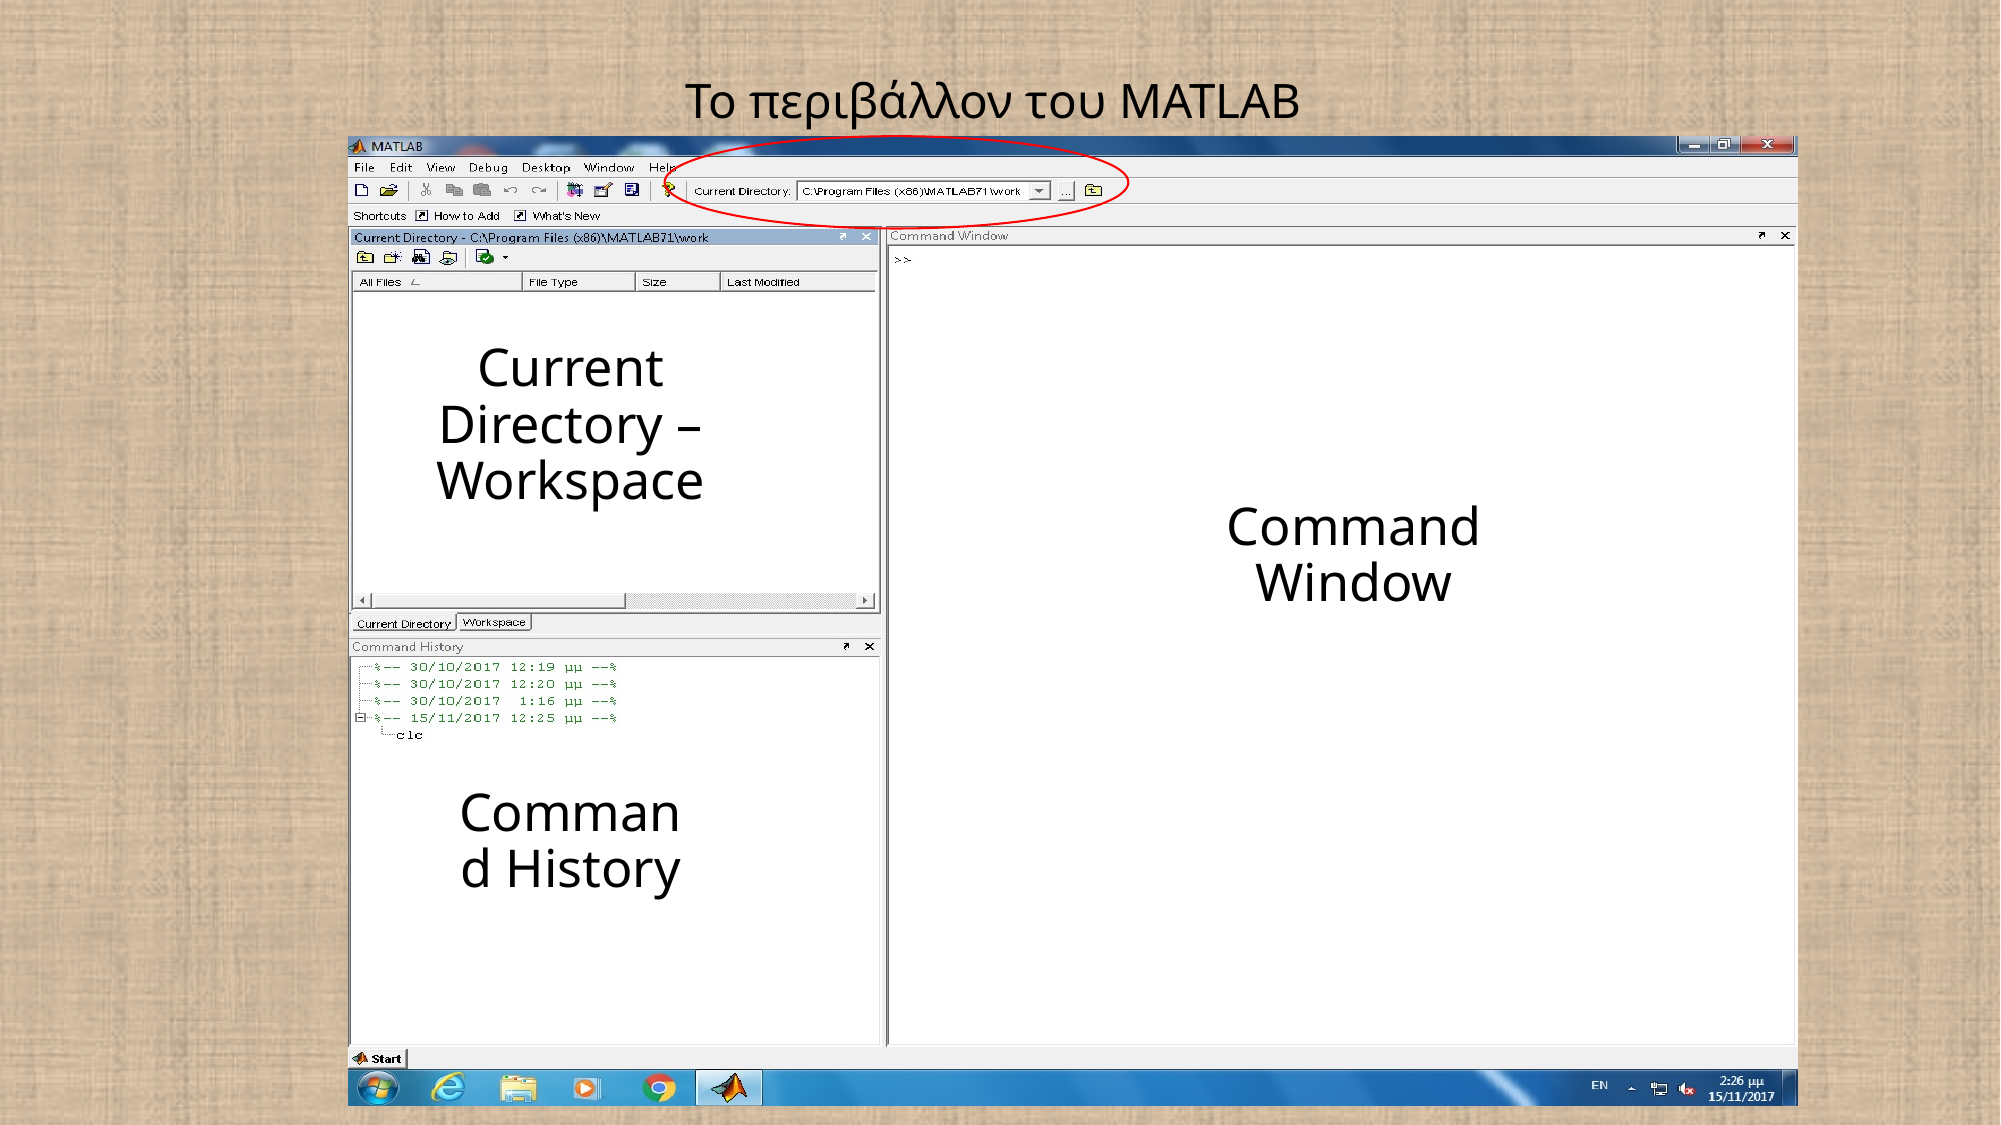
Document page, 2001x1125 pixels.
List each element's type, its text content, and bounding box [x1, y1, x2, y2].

title Το περιβάλλον του MATLAB [249, 16, 1750, 137]
picture [348, 136, 1798, 1106]
